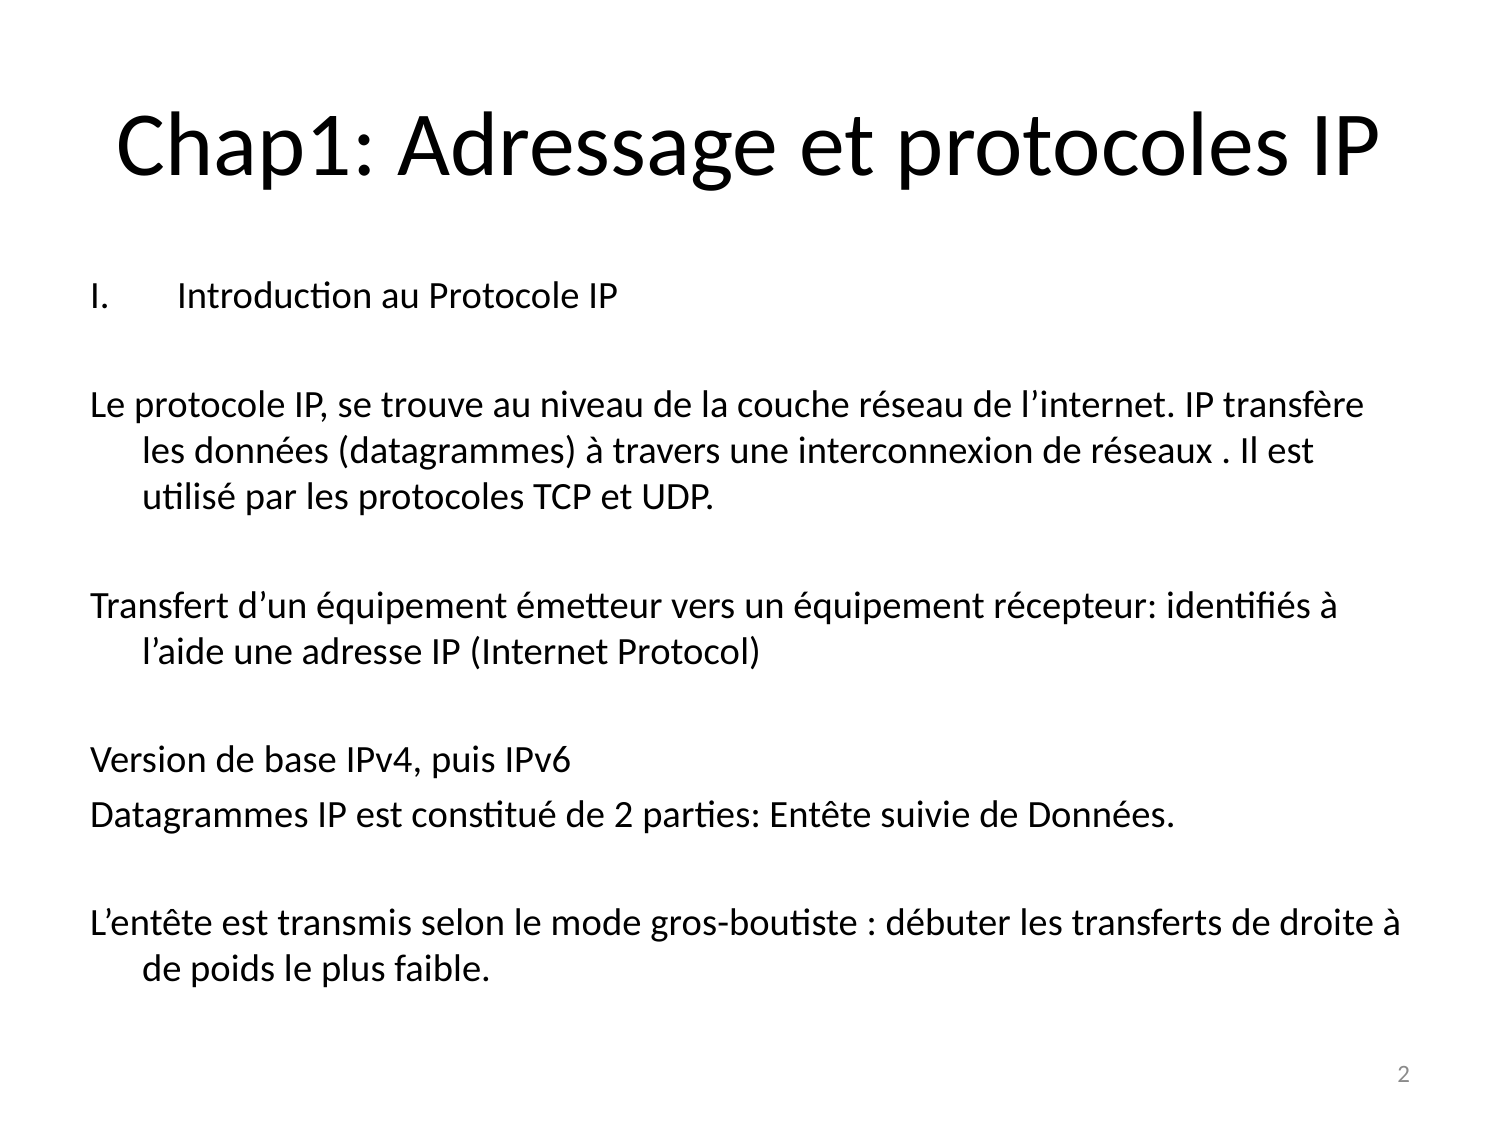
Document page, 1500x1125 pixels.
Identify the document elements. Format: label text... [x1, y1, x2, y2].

list Introduction au Protocole IP Le protocole IP, se trouve au niveau de la couche réseau de l’internet. IP transfère les données (datagrammes) à travers une interconnexion de réseaux . Il est utilisé par les protocoles TCP et UDP. Transfert d’un équipement émetteur vers un équipement récepteur: identifiés à l’aide une adresse IP (Internet Protocol) Version de base IPv4, puis IPv6 Datagrammes IP est constitué de 2 parties: Entête suivie de Données. L’entête est transmis selon le mode gros-boutiste : débuter les transferts de droite à de poids le plus faible. [75, 262, 1425, 1005]
slide_number 2 [1074, 1042, 1425, 1103]
title Chap1: Adressage et protocoles IP [75, 45, 1425, 233]
